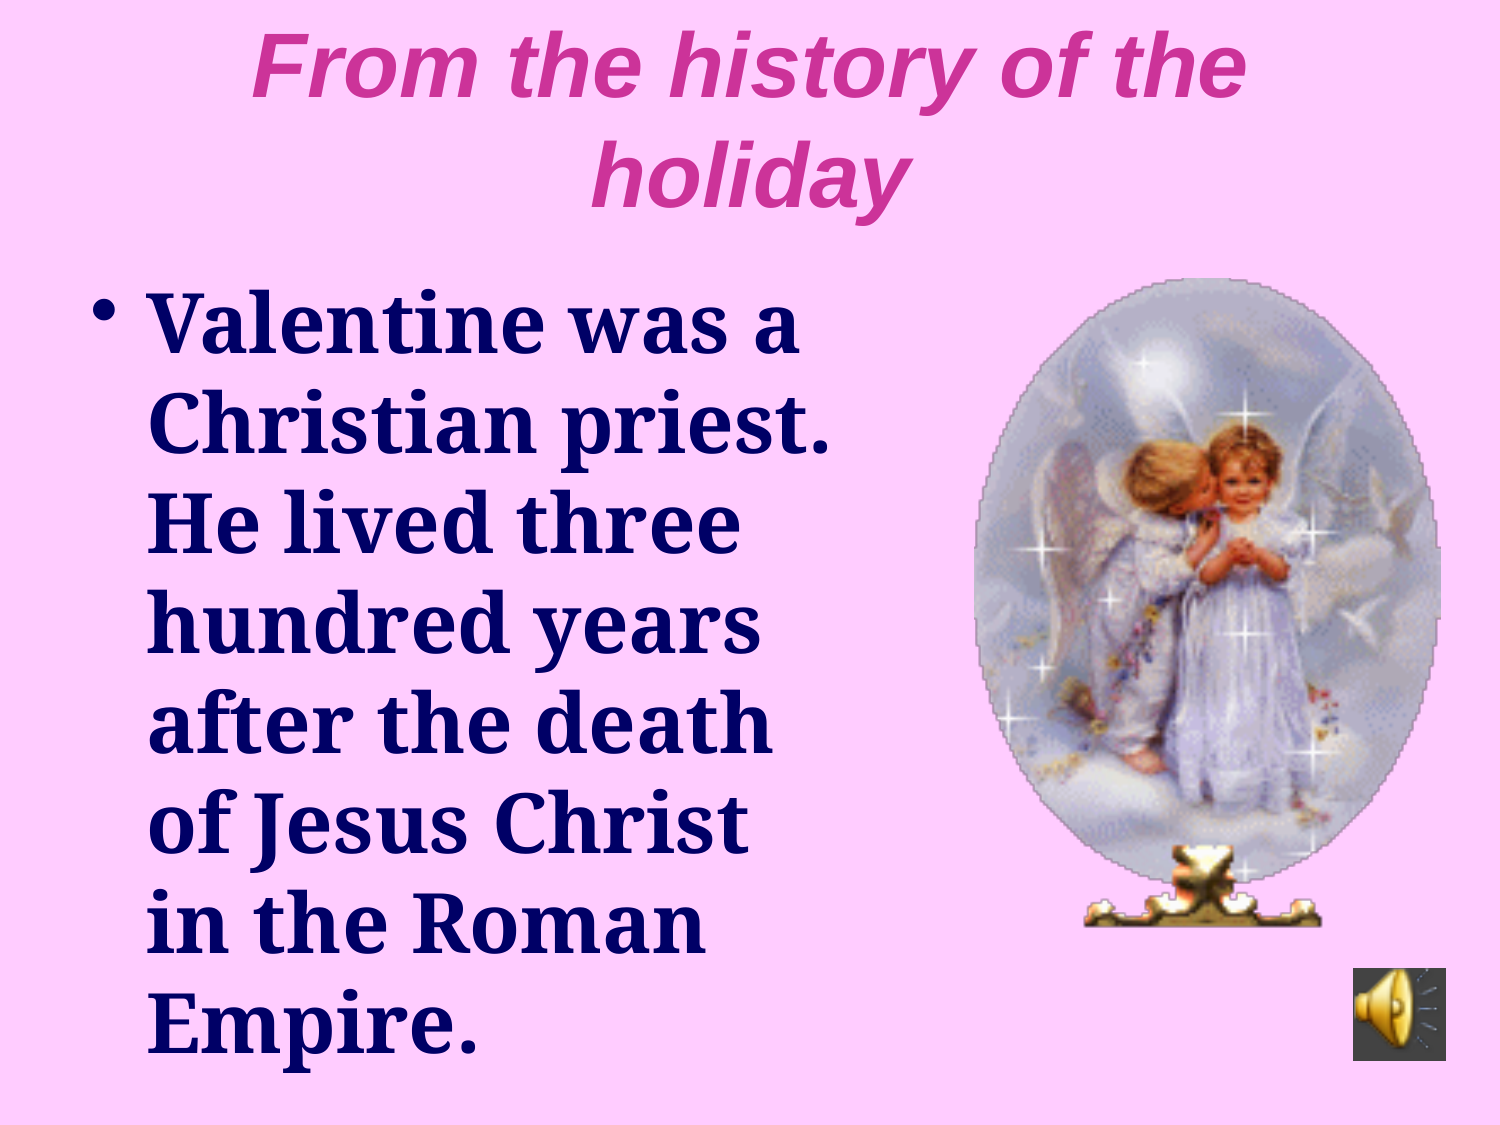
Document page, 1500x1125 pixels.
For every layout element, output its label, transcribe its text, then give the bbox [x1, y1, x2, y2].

title From the history of the holiday [76, 44, 1426, 268]
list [974, 278, 1442, 955]
list Valentine was a Christian priest. He lived three hundred years after the death of Jesus Christ in the Roman Empire. [74, 262, 869, 1036]
picture [1352, 966, 1448, 1062]
